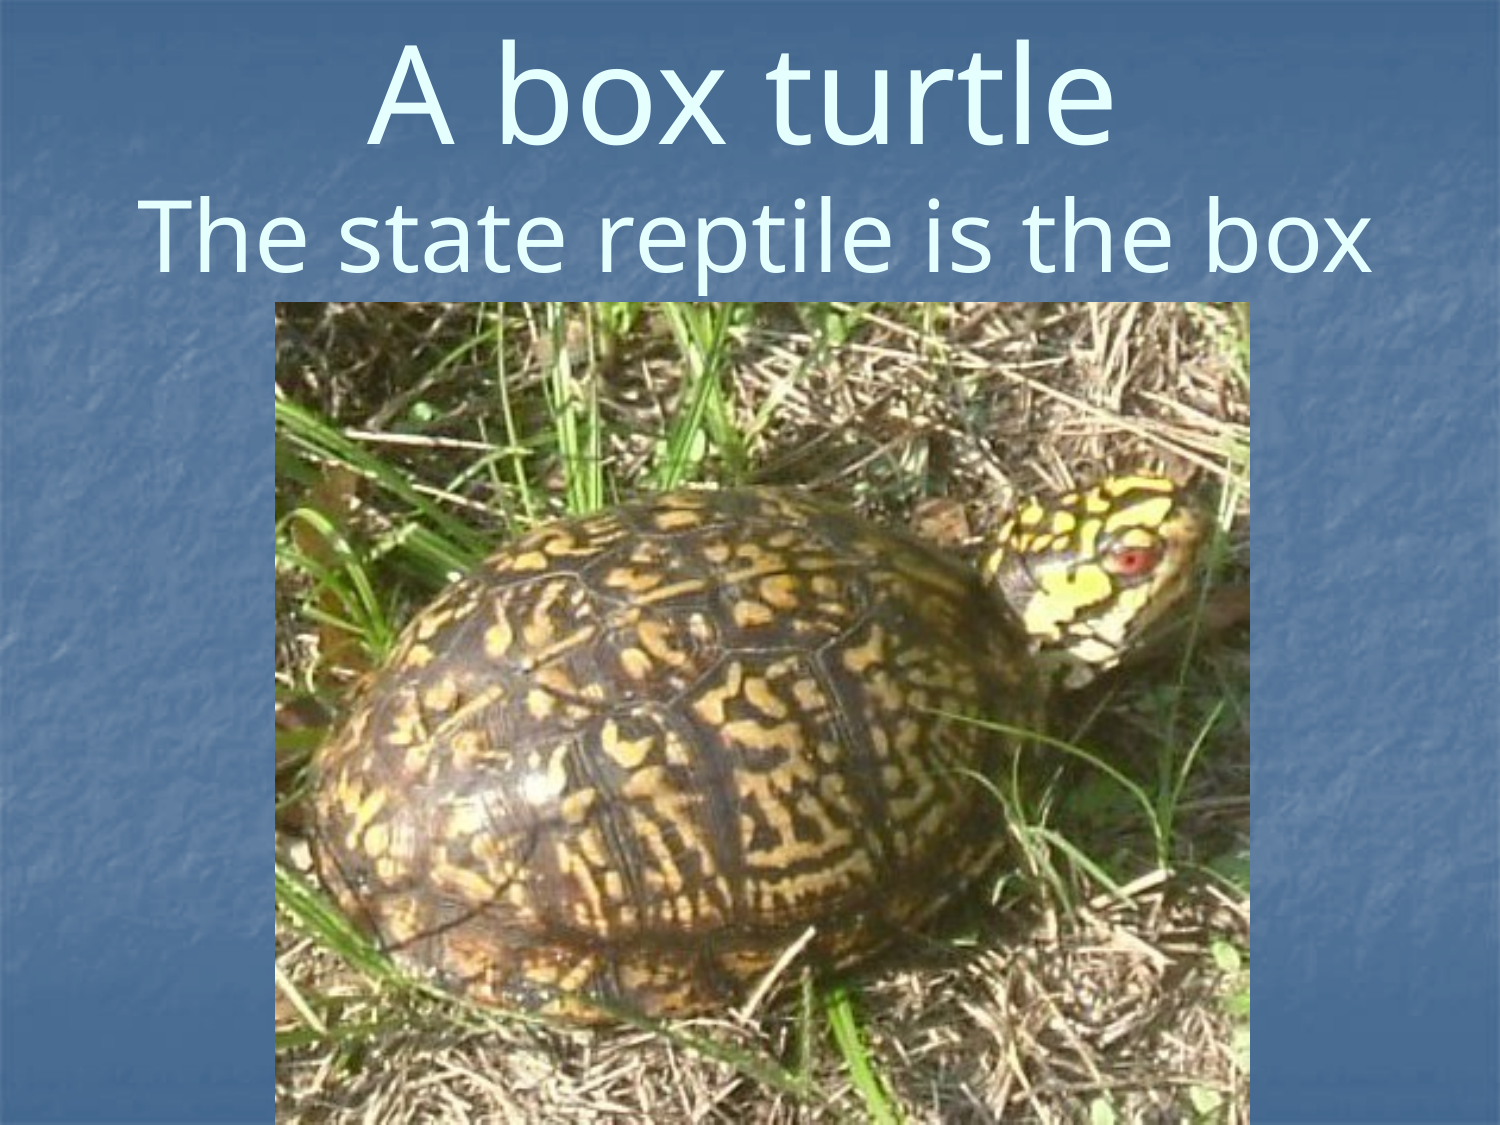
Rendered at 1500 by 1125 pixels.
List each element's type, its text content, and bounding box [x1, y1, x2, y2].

text_box A box turtle The state reptile is the box turtle. [62, 0, 1450, 540]
picture [274, 302, 1251, 1125]
